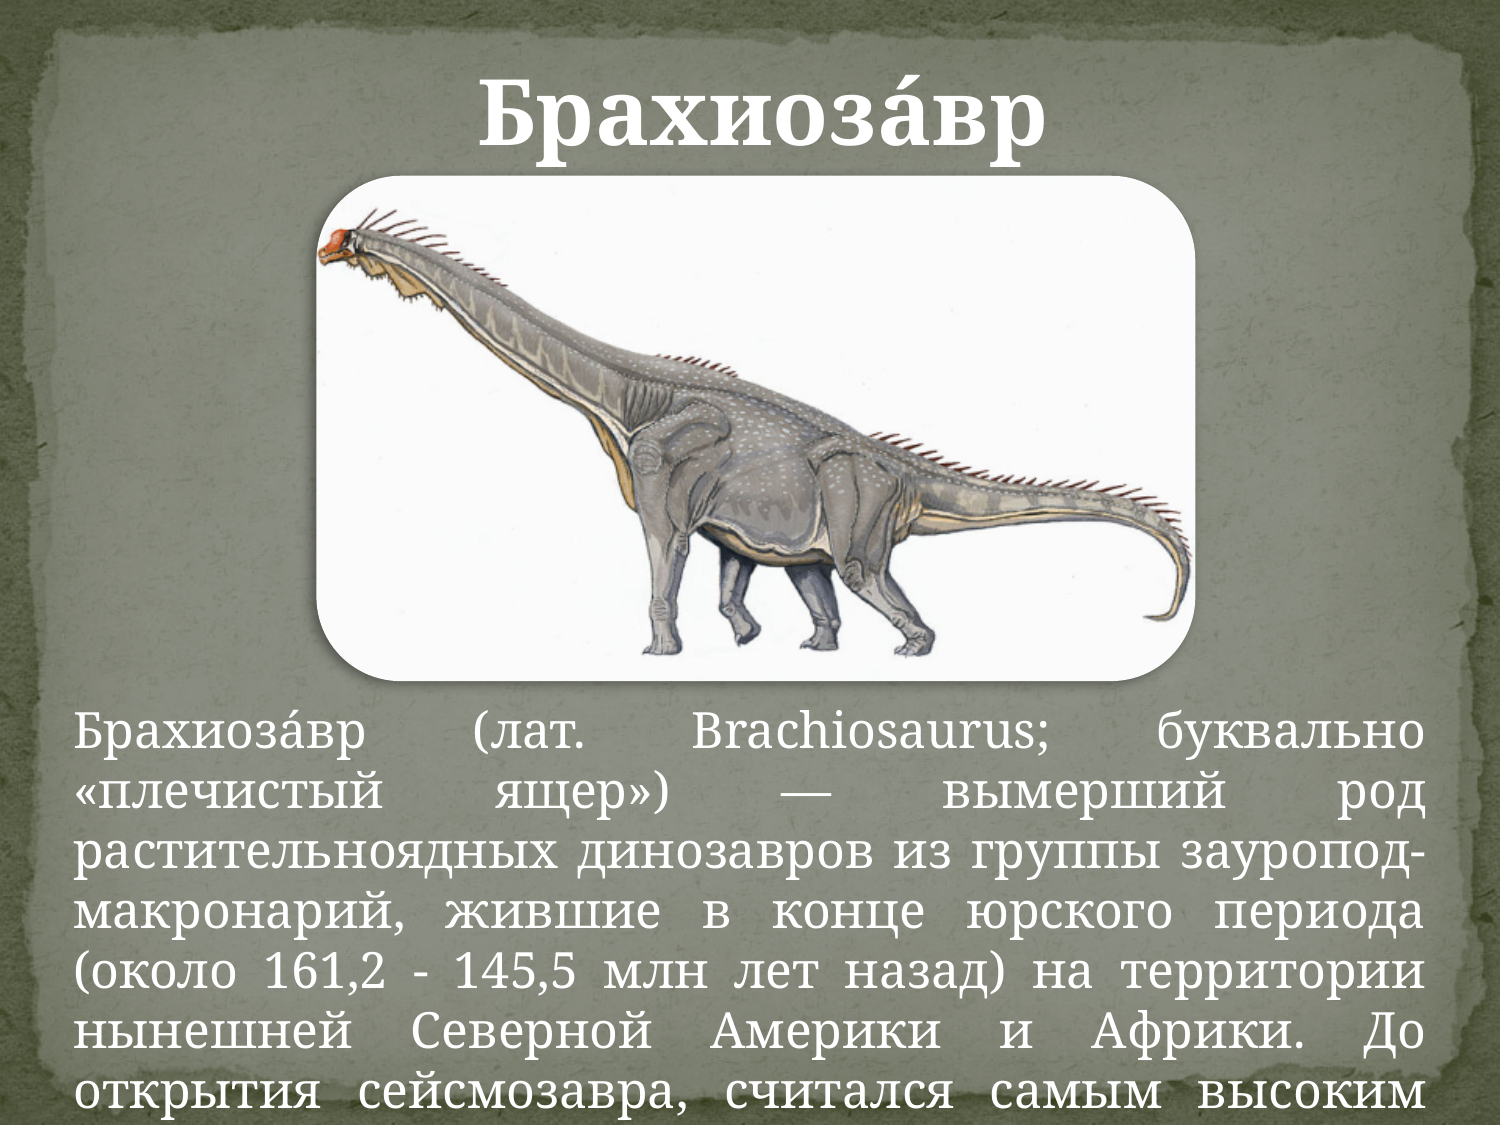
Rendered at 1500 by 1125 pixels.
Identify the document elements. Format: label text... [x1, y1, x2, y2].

text_box Брахиоза́вр [461, 46, 1064, 165]
text_box Брахиоза́вр (лат. Brachiosaurus; буквально «плечистый ящер») — вымерший род растительноядных динозавров из группы зауропод-макронарий, жившие в конце юрского периода (около 161,2 - 145,5 млн лет назад) на территории нынешней Северной Америки и Африки. До открытия сейсмозавра, считался самым высоким динозавром. [58, 691, 1442, 1125]
picture [316, 175, 1196, 682]
